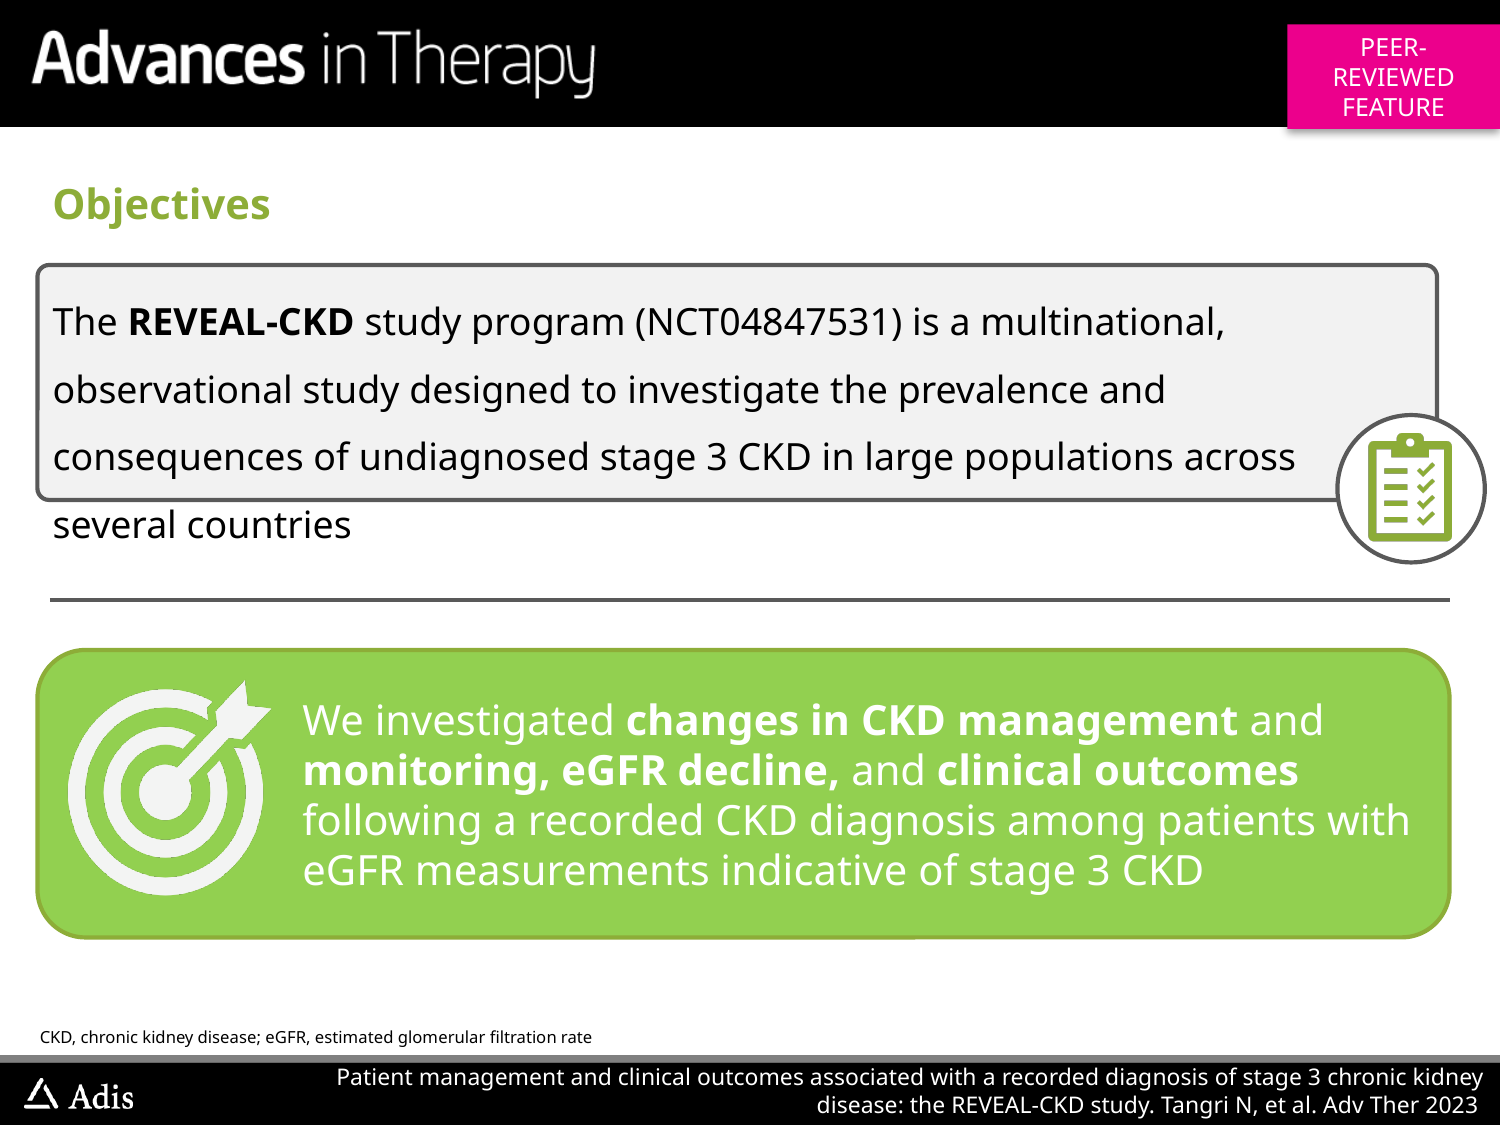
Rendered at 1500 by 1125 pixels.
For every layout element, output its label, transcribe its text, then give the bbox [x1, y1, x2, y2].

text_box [1337, 414, 1486, 563]
picture [24, 1078, 133, 1109]
text_box The REVEAL-CKD study program (NCT04847531) is a multinational, observational study designed to investigate the prevalence and consequences of undiagnosed stage 3 CKD in large populations across several countries [35, 262, 1440, 503]
list Objectives [37, 170, 1463, 250]
picture [0, 0, 1500, 127]
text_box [37, 649, 1450, 938]
text_box CKD, chronic kidney disease; eGFR, estimated glomerular filtration rate [24, 1019, 1500, 1075]
